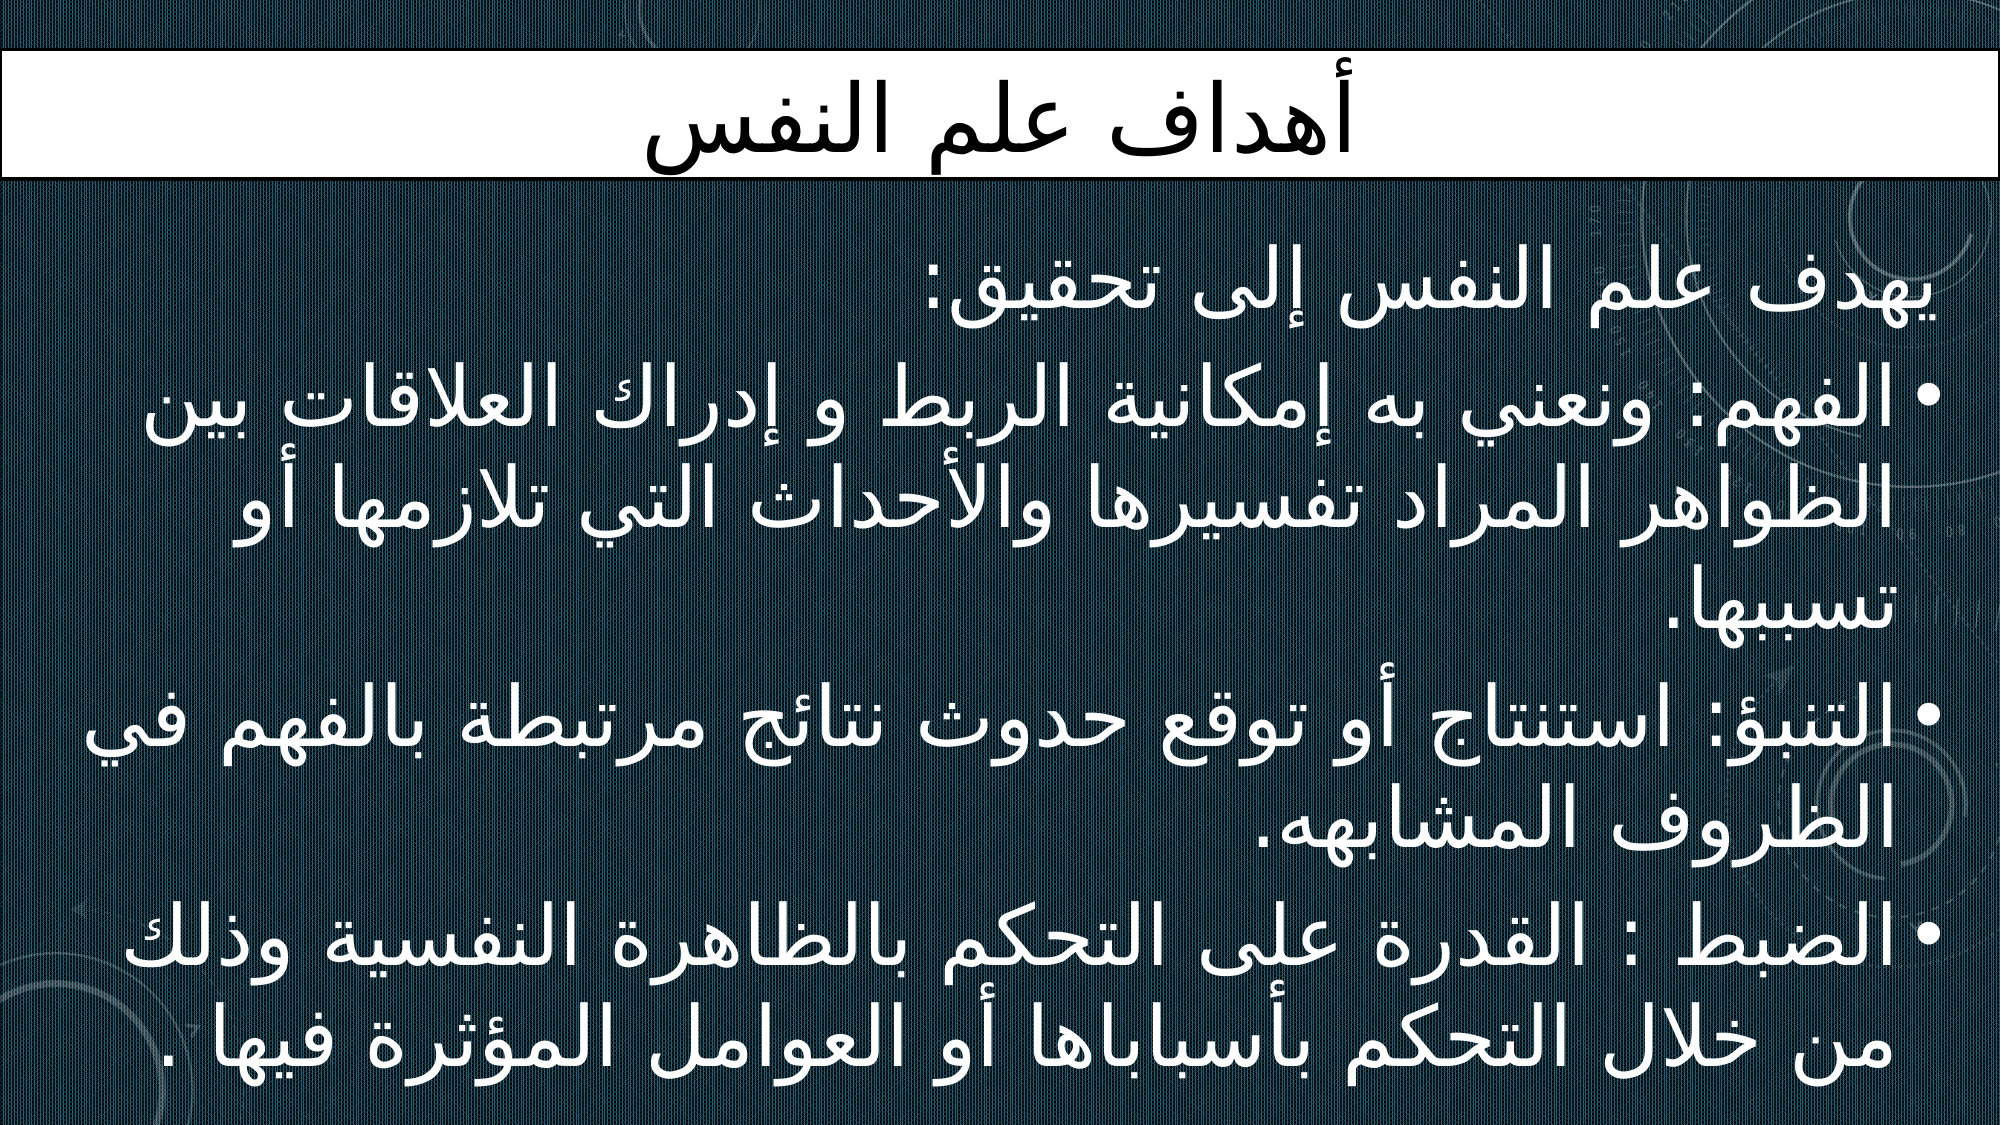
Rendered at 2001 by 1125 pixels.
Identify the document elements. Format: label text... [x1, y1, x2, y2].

list يهدف علم النفس إلى تحقيق: الفهم: ونعني به إمكانية الربط و إدراك العلاقات بين الظواهر المراد تفسيرها والأحداث التي تلازمها أو تسببها. التنبؤ: استنتاج أو توقع حدوث نتائج مرتبطة بالفهم في الظروف المشابهه. الضبط : القدرة على التحكم بالظاهرة النفسية وذلك من خلال التحكم بأسباباها أو العوامل المؤثرة فيها . [58, 217, 1955, 1102]
title أهداف علم النفس [0, 48, 2000, 181]
picture [0, 181, 2000, 1125]
picture [0, 0, 2000, 48]
